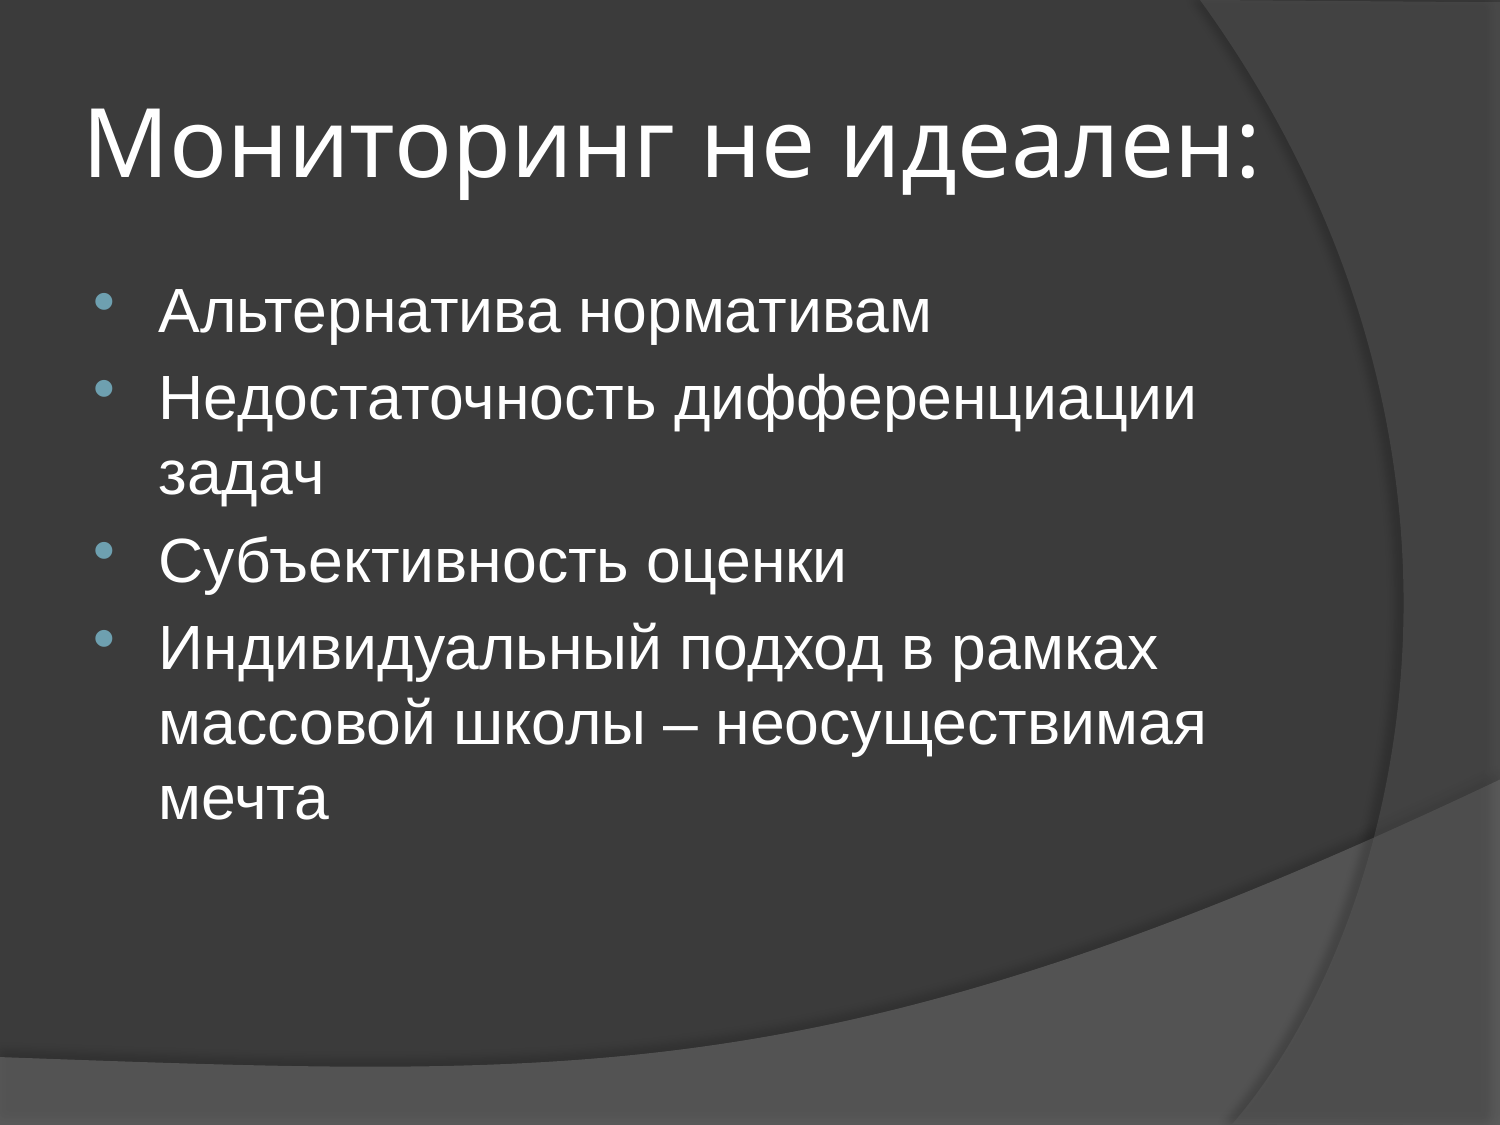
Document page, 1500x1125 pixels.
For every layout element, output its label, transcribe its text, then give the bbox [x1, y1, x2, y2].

list Альтернатива нормативам Недостаточность дифференциации задач Субъективность оценки Индивидуальный подход в рамках массовой школы – неосуществимая мечта [75, 262, 1300, 1005]
title Мониторинг не идеален: [75, 45, 1300, 233]
